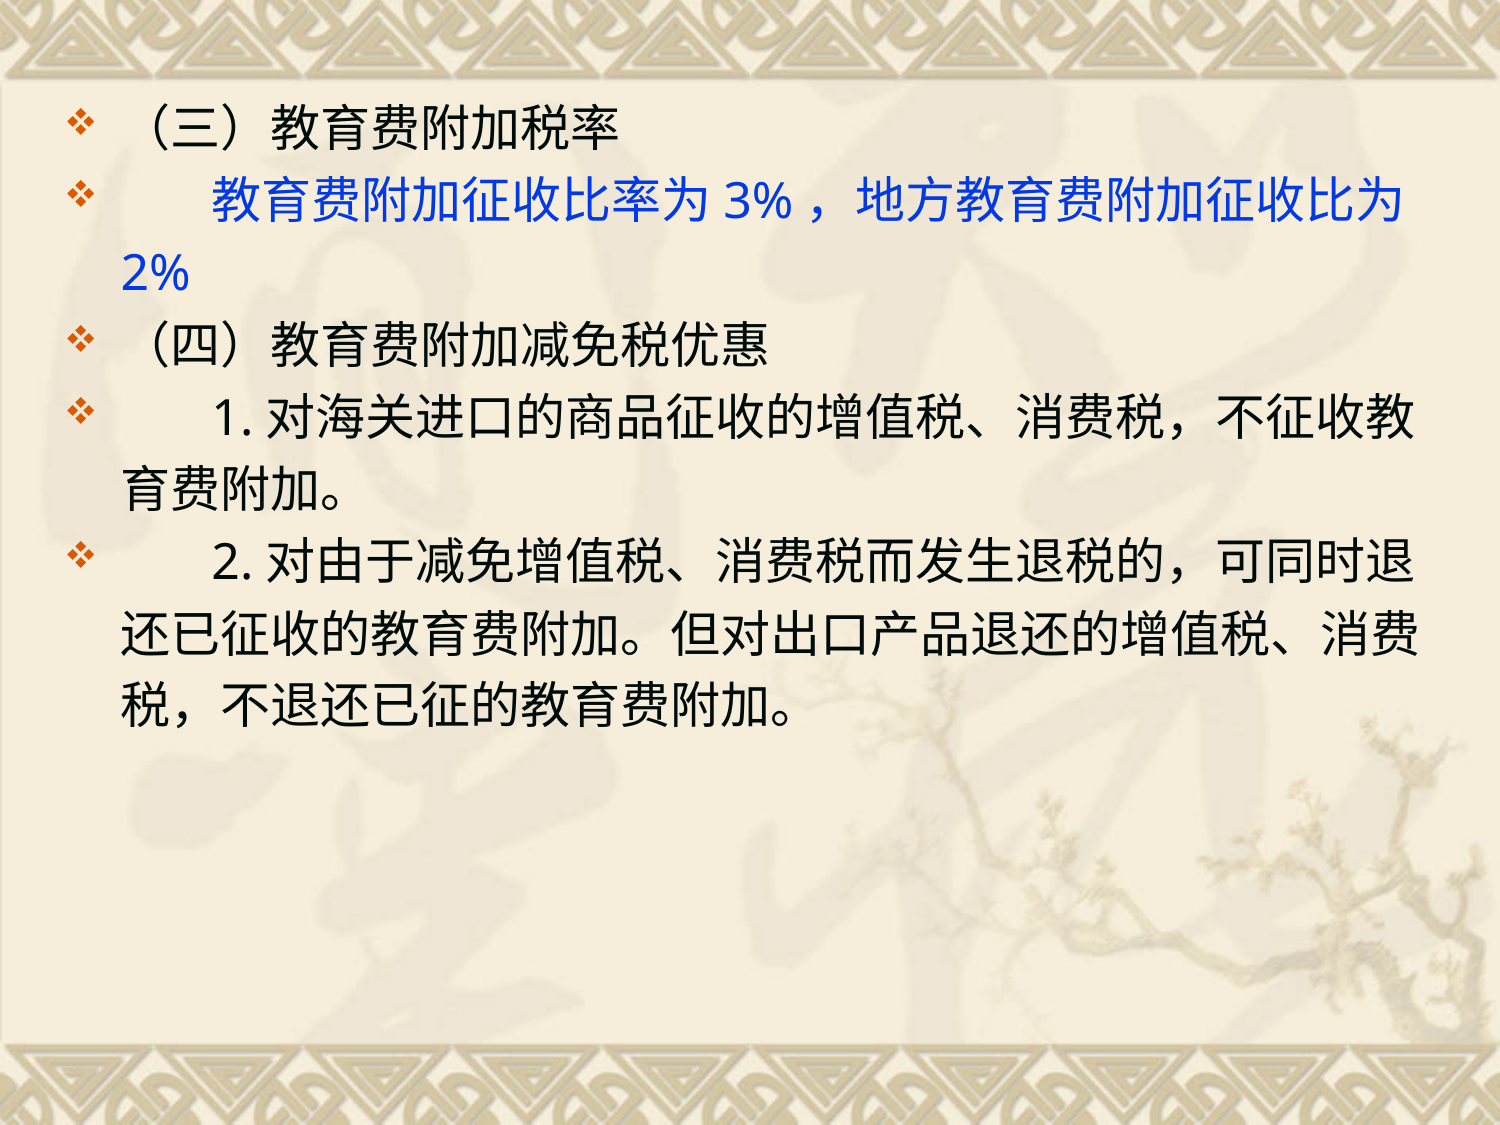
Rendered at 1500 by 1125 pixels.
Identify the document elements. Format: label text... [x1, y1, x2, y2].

list （三）教育费附加税率 教育费附加征收比率为3%，地方教育费附加征收比为2% （四）教育费附加减免税优惠 1.对海关进口的商品征收的增值税、消费税，不征收教育费附加。 2.对由于减免增值税、消费税而发生退税的，可同时退还已征收的教育费附加。但对出口产品退还的增值税、消费税，不退还已征的教育费附加。 [49, 76, 1451, 1001]
picture [0, 0, 1500, 1125]
